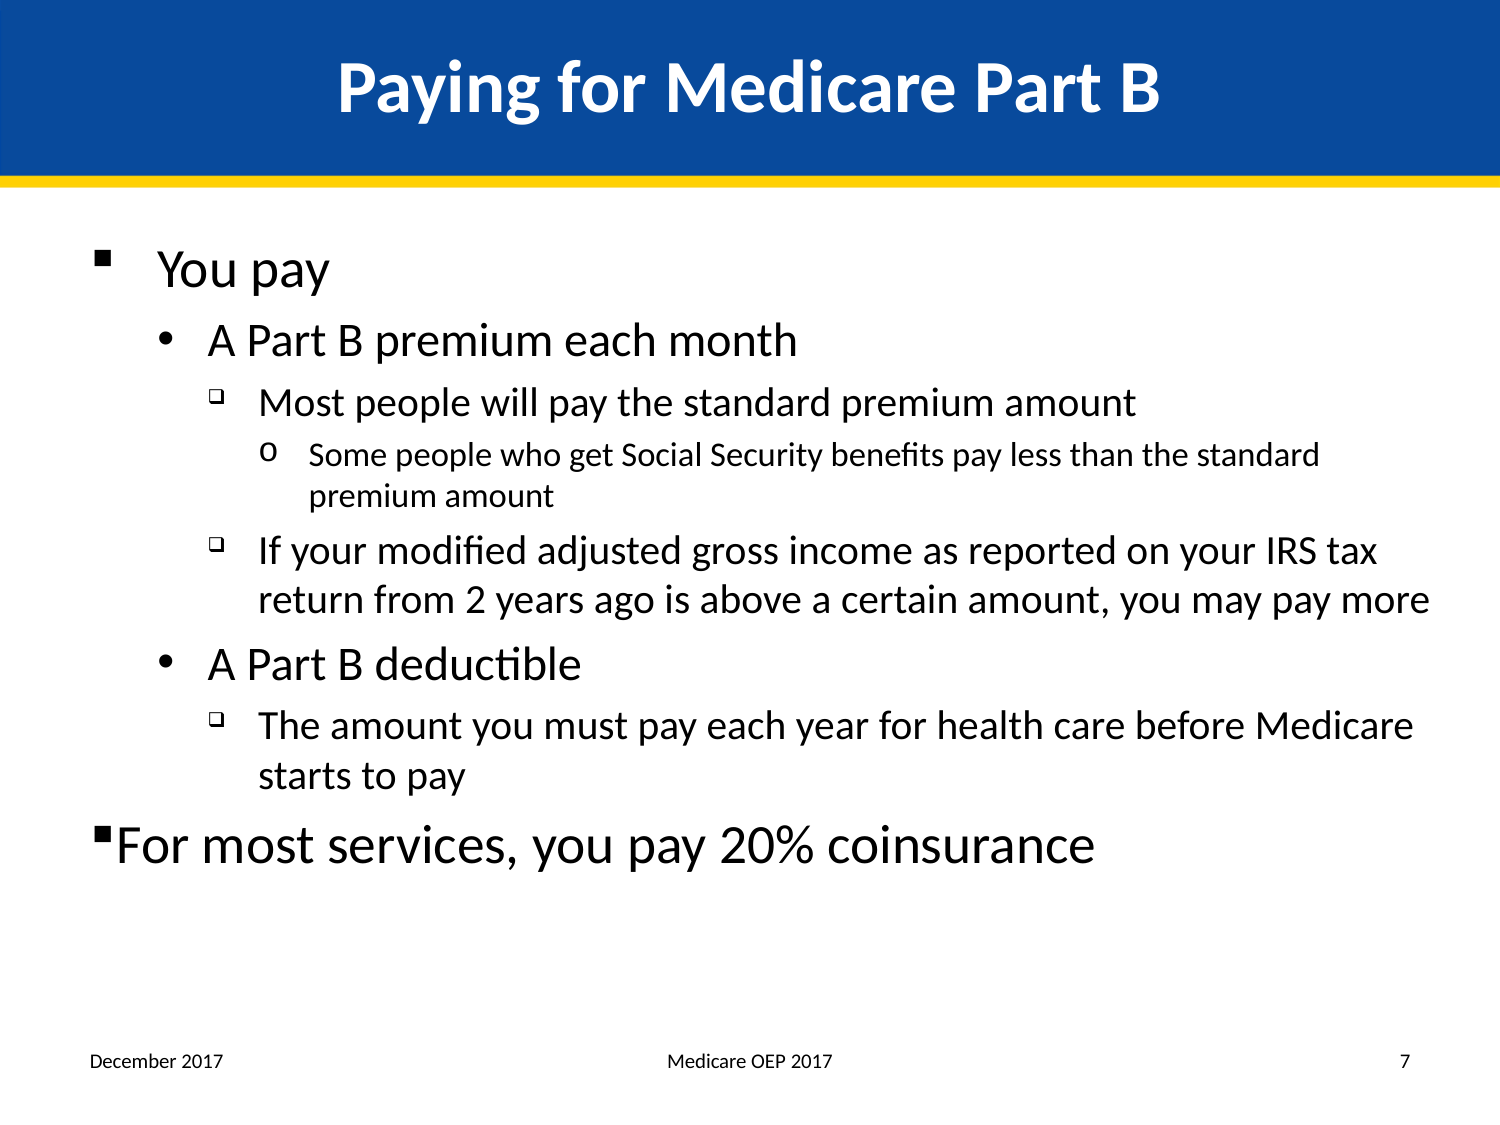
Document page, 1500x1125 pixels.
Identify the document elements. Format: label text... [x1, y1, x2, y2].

list You pay A Part B premium each month Most people will pay the standard premium amount Some people who get Social Security benefits pay less than the standard premium amount If your modified adjusted gross income as reported on your IRS tax return from 2 years ago is above a certain amount, you may pay more A Part B deductible The amount you must pay each year for health care before Medicare starts to pay For most services, you pay 20% coinsurance [75, 224, 1463, 968]
text_box 7 [1074, 1040, 1425, 1100]
text_box Medicare OEP 2017 [425, 1040, 1074, 1100]
title Paying for Medicare Part B [0, 0, 1500, 171]
picture [0, 171, 1500, 188]
text_box December 2017 [75, 1040, 425, 1100]
